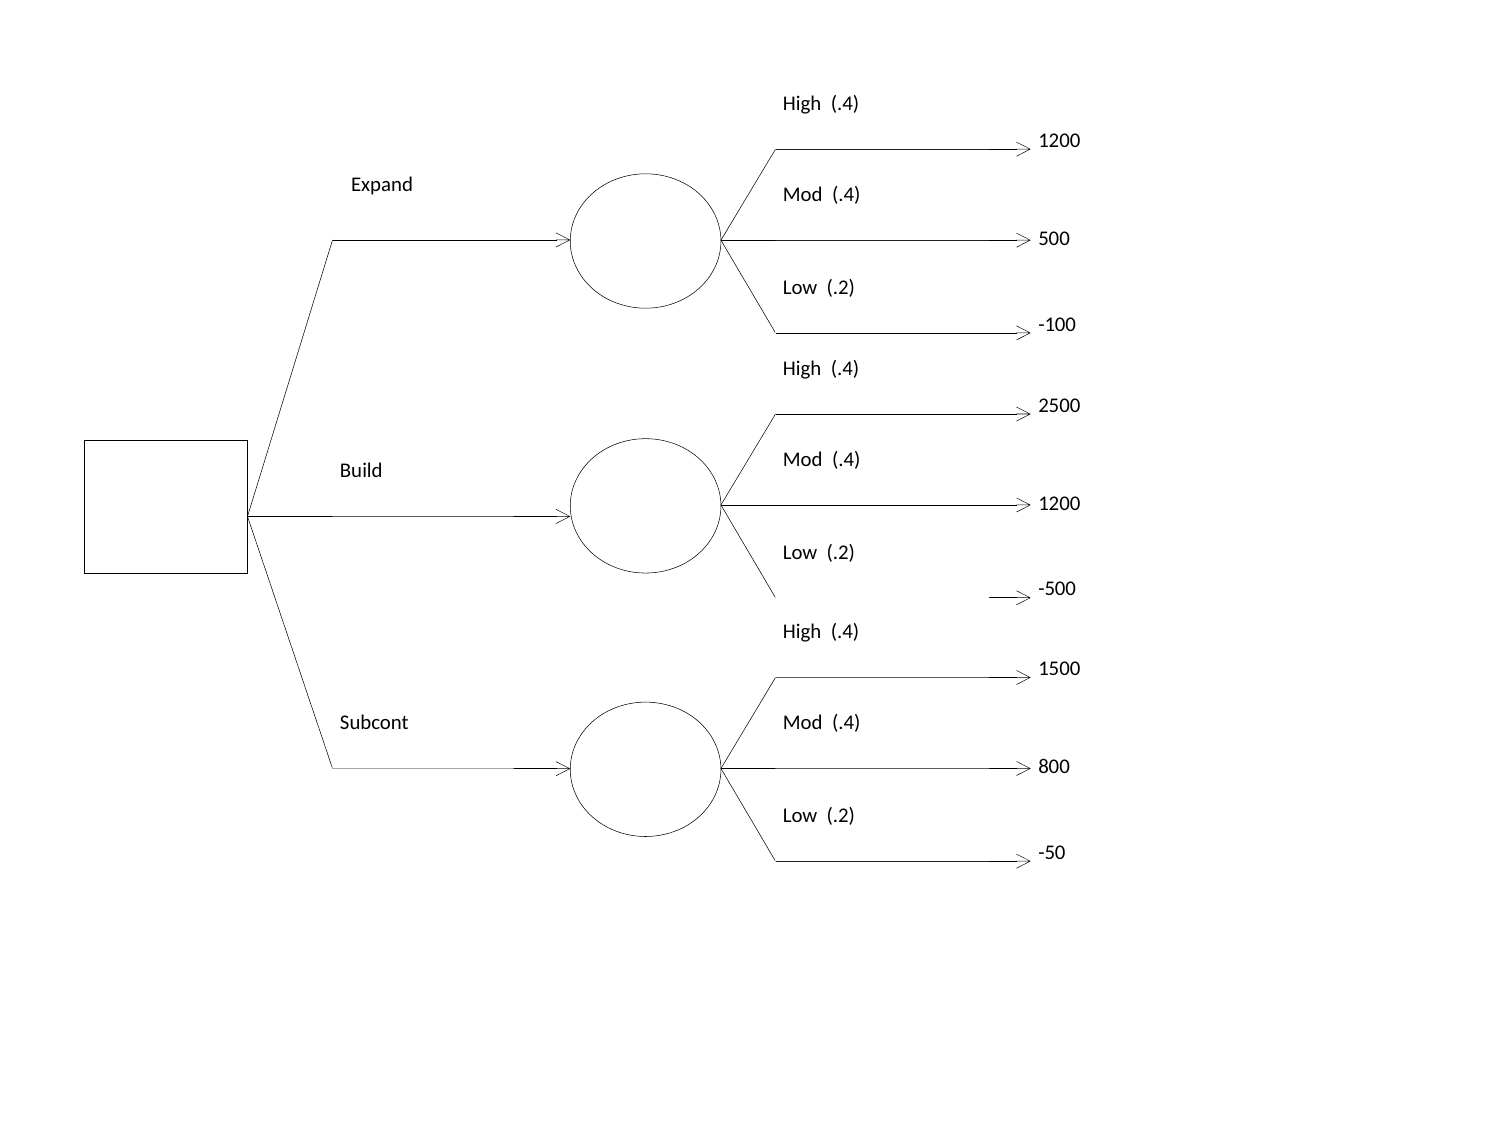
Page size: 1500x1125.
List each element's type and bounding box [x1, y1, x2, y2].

text_box [83, 82, 1156, 898]
